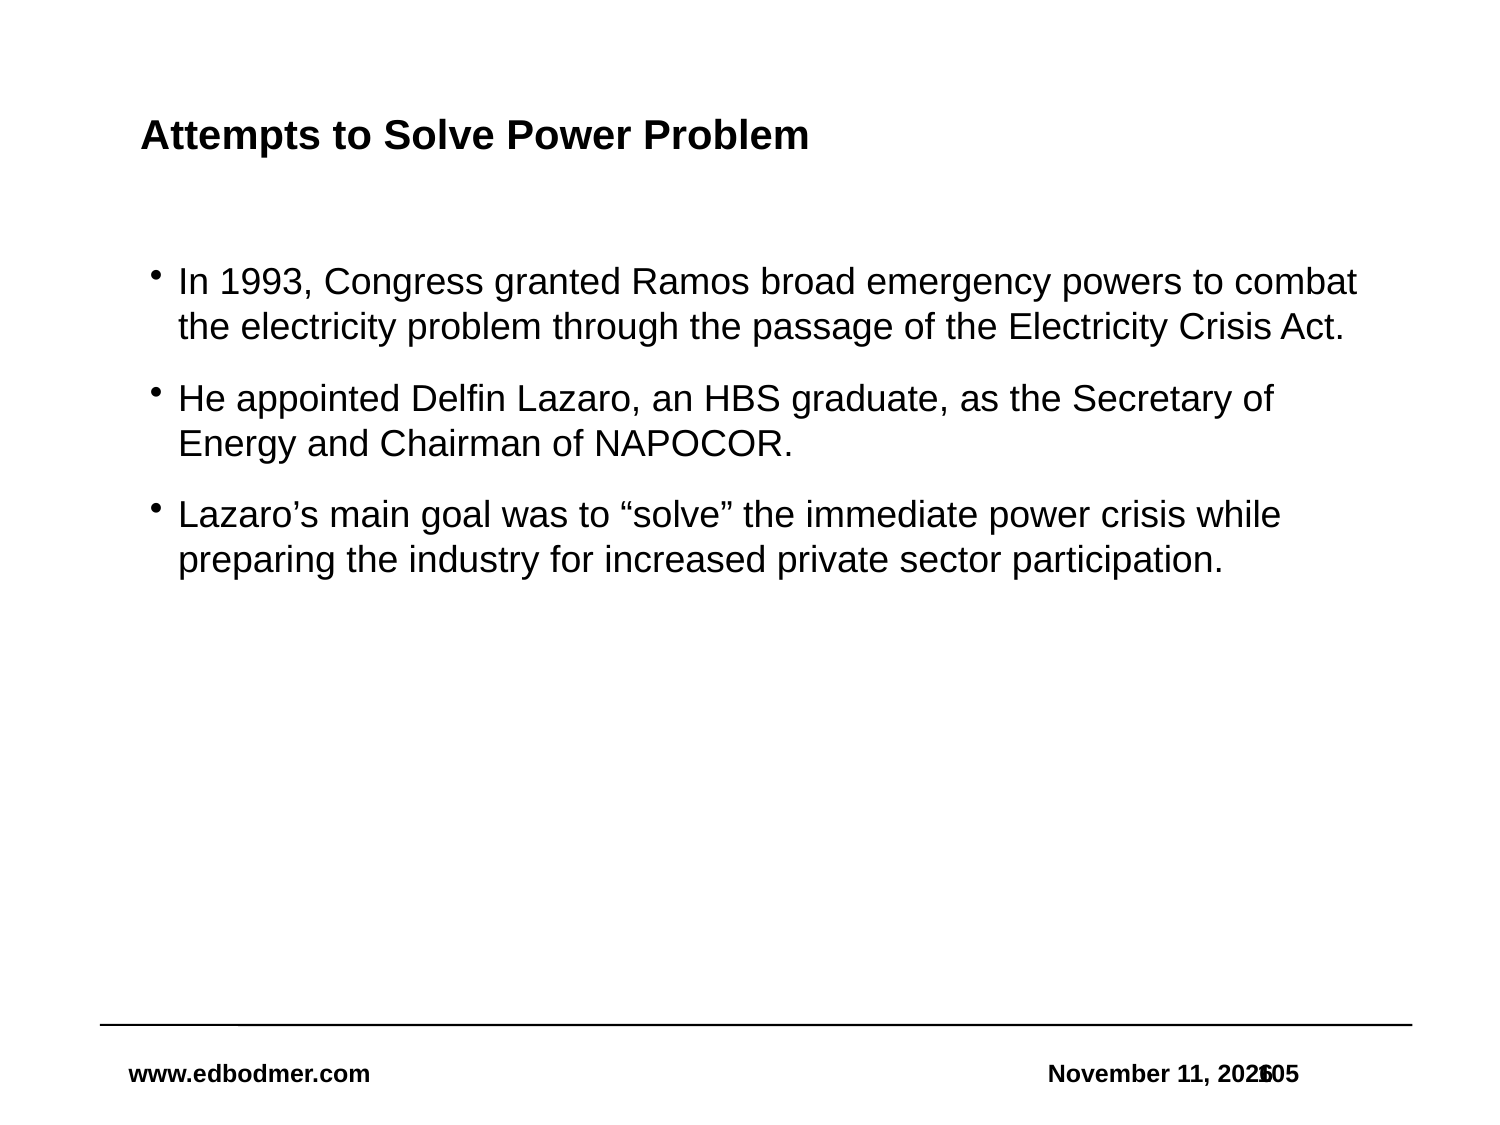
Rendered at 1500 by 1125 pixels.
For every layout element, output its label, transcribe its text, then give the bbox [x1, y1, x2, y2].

list In 1993, Congress granted Ramos broad emergency powers to combat the electricity problem through the passage of the Electricity Crisis Act. He appointed Delfin Lazaro, an HBS graduate, as the Secretary of Energy and Chairman of NAPOCOR. Lazaro’s main goal was to “solve” the immediate power crisis while preparing the industry for increased private sector participation. [124, 249, 1376, 1001]
title Attempts to Solve Power Problem [124, 99, 1288, 226]
